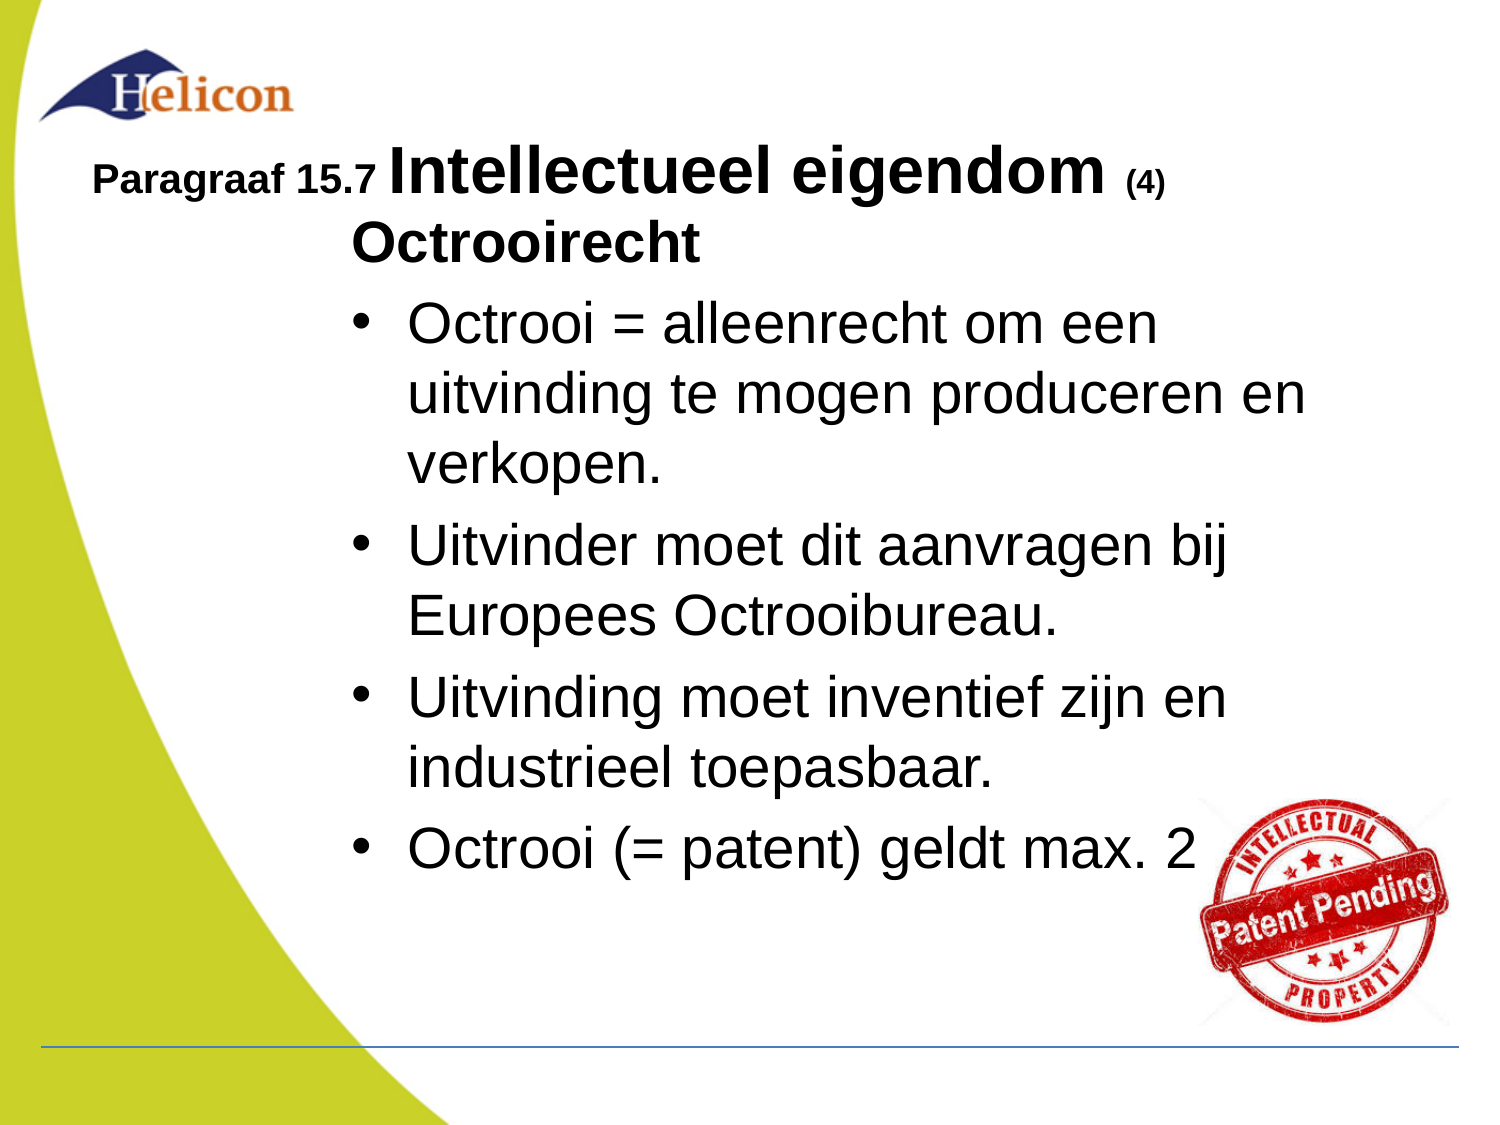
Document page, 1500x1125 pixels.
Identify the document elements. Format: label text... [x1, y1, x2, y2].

list Octrooirecht Octrooi = alleenrecht om een uitvinding te mogen produceren en verkopen. Uitvinder moet dit aanvragen bij Europees Octrooibureau. Uitvinding moet inventief zijn en industrieel toepasbaar. Octrooi (= patent) geldt max. 20 jaar. [336, 196, 1425, 1005]
title Paragraaf 15.7 Intellectueel eigendom (4) [76, 113, 1427, 302]
picture [0, 0, 1500, 1125]
